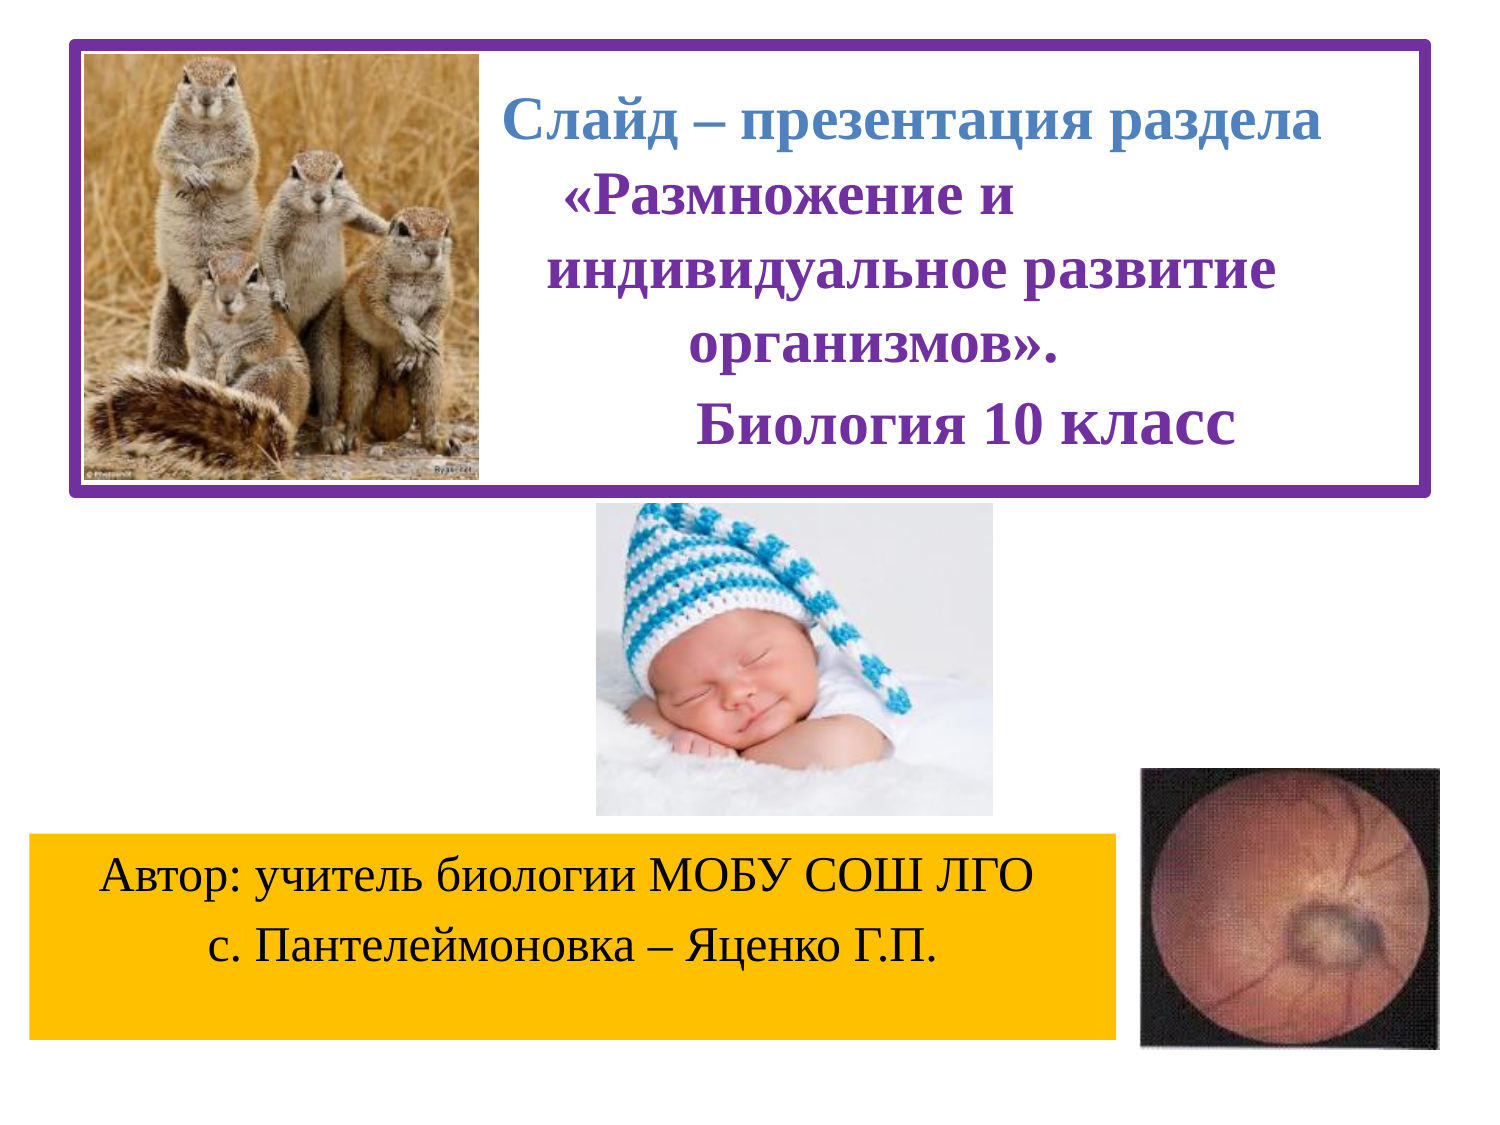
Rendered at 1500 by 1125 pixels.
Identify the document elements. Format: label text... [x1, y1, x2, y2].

picture [1139, 768, 1440, 1051]
list Автор: учитель биологии МОБУ СОШ ЛГО с. Пантелеймоновка – Яценко Г.П. [29, 833, 1117, 1040]
picture [83, 54, 479, 481]
title Слайд – презентация раздела «Размножение и индивидуальное развитие организмов». Биология 10 класс [75, 45, 1425, 492]
picture [596, 503, 993, 816]
